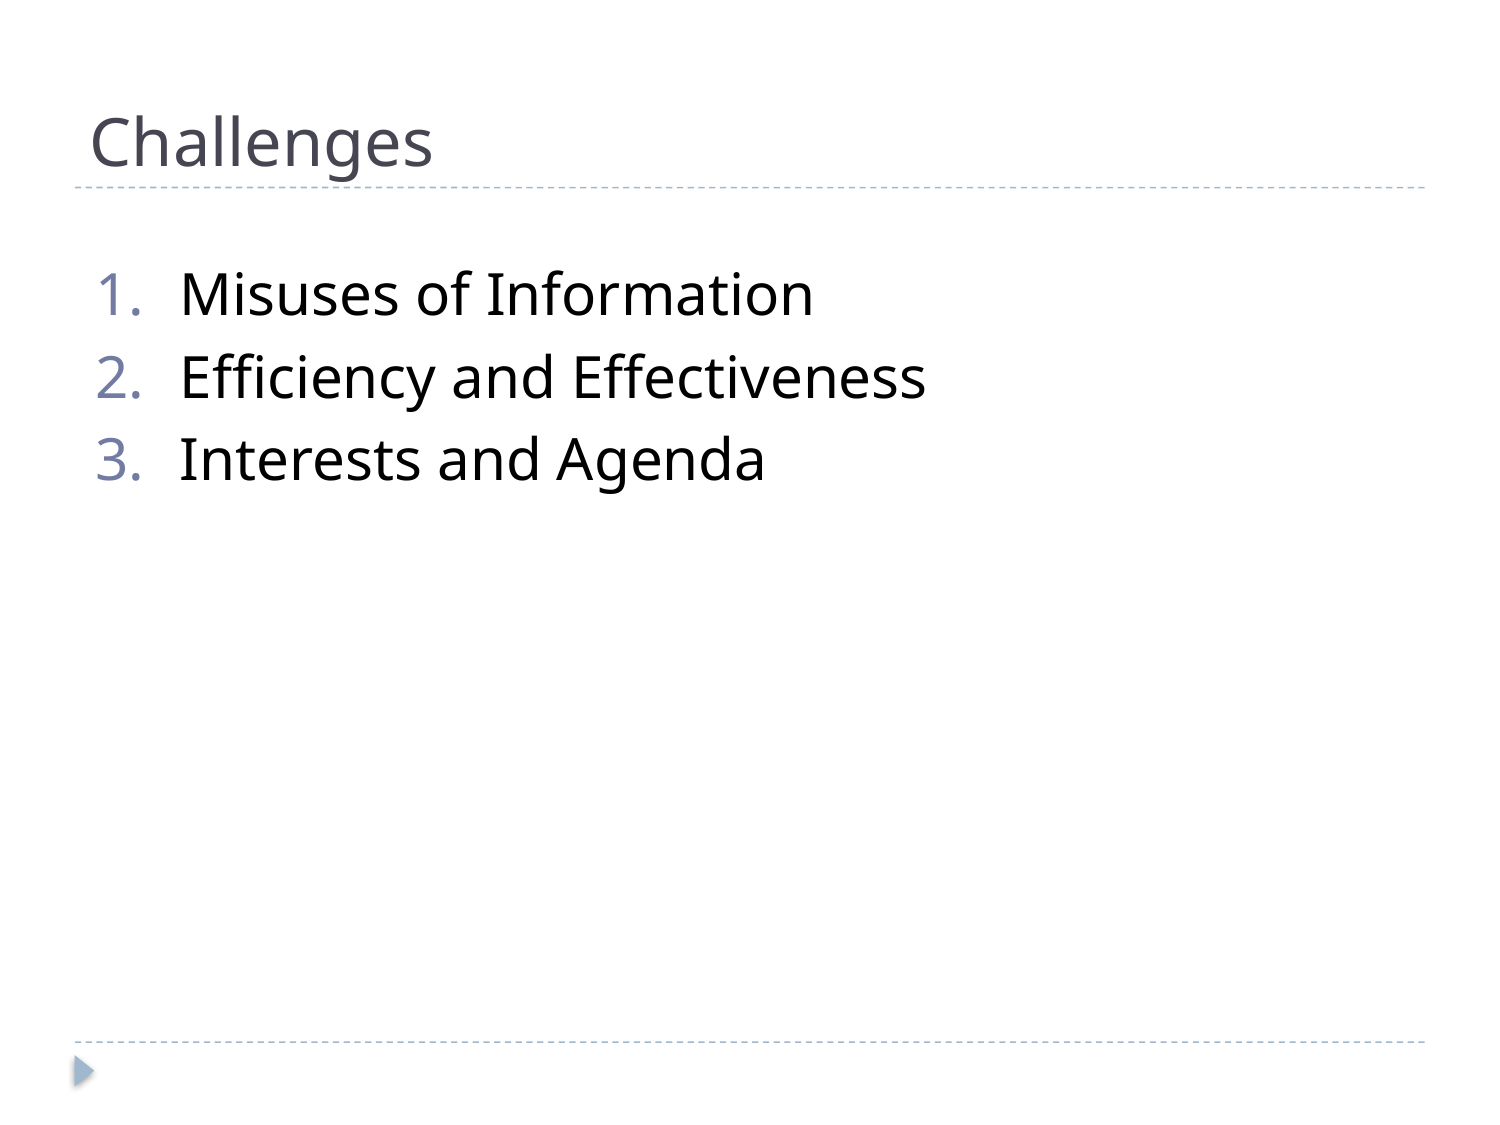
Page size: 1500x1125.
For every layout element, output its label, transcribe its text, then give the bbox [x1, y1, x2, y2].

title Challenges [75, 0, 1400, 188]
list Misuses of Information Efficiency and Effectiveness Interests and Agenda [75, 249, 1425, 973]
